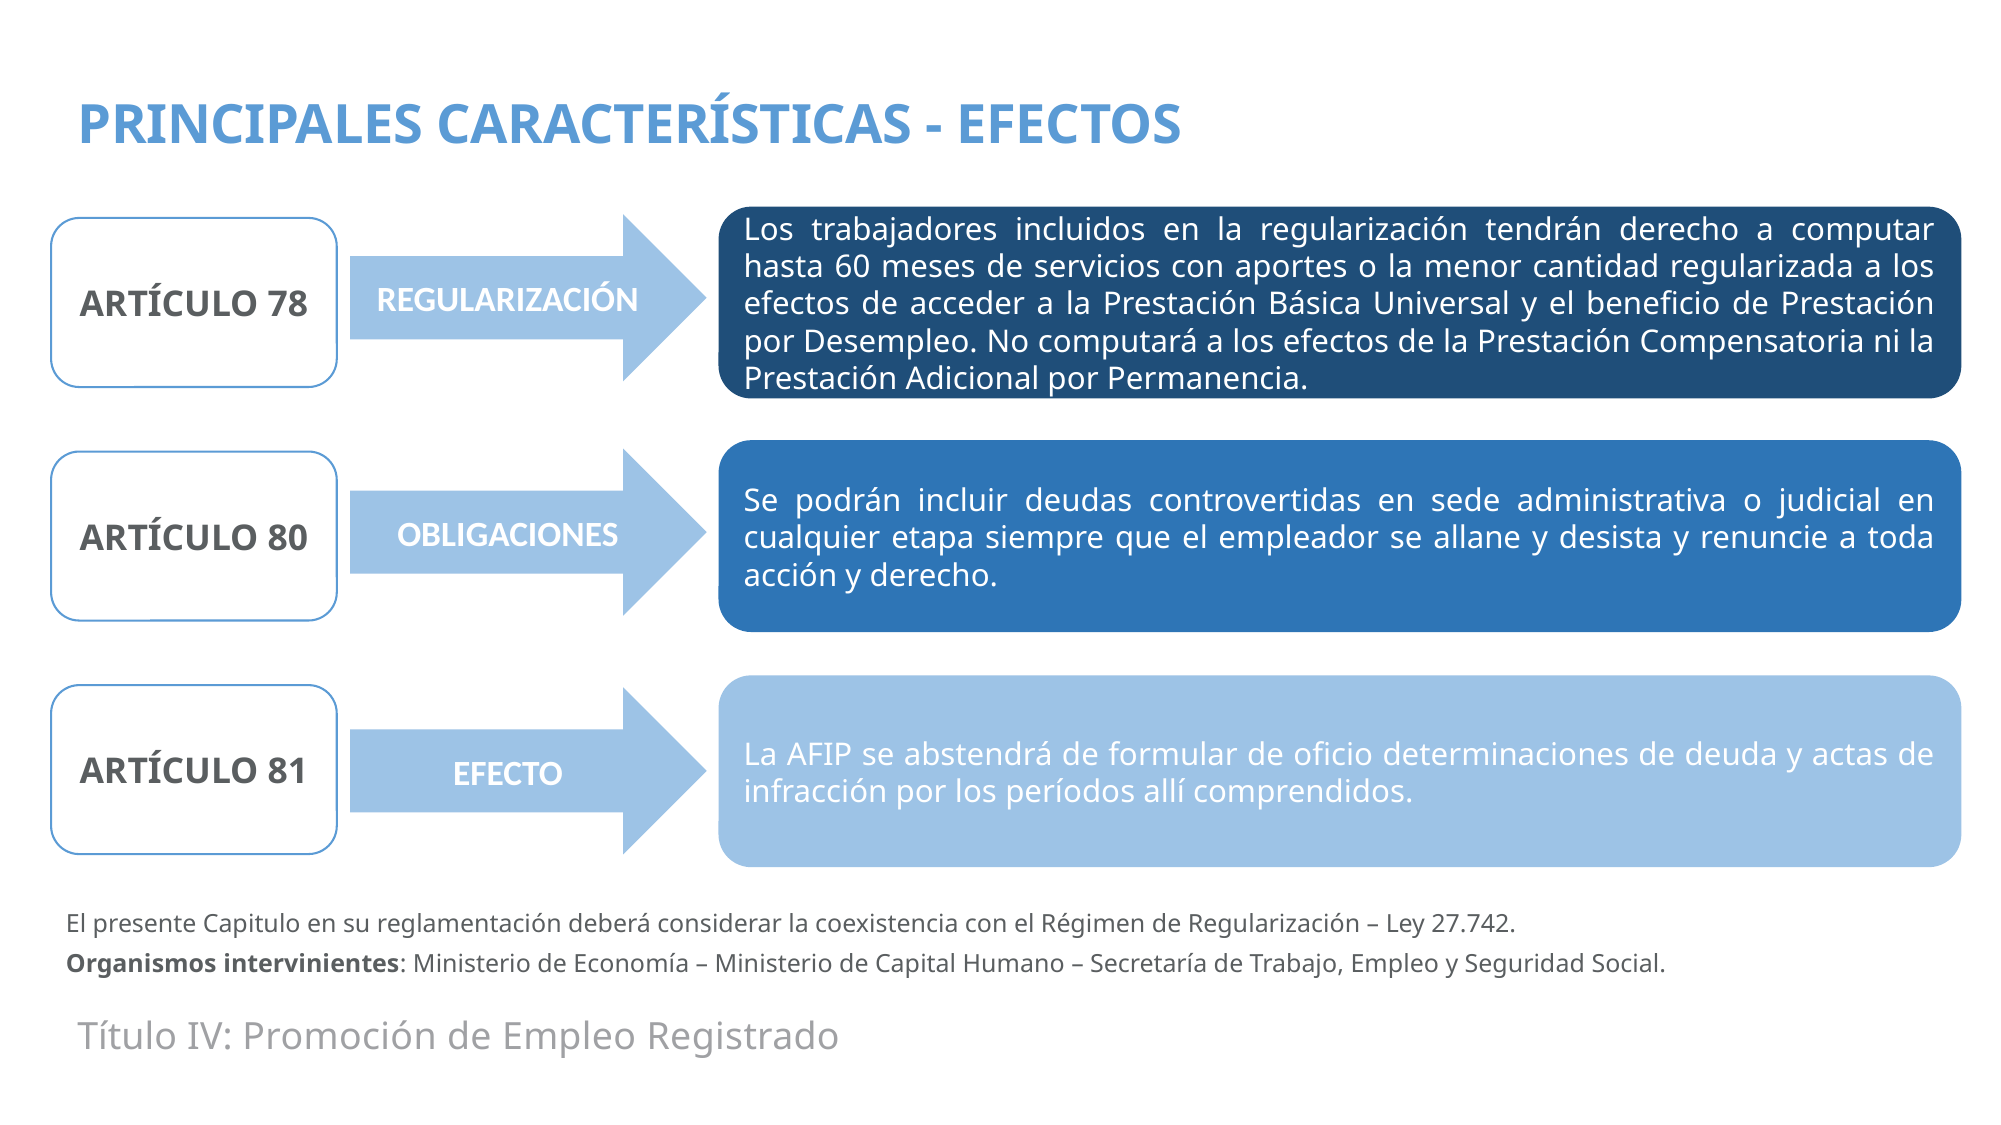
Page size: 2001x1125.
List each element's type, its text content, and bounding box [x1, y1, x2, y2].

text_box ARTÍCULO 81 [50, 684, 338, 856]
text_box Los trabajadores incluidos en la regularización tendrán derecho a computar hasta 60 meses de servicios con aportes o la menor cantidad regularizada a los efectos de acceder a la Prestación Básica Universal y el beneficio de Prestación por Desempleo. No computará a los efectos de la Prestación Compensatoria ni la Prestación Adicional por Permanencia. [718, 206, 1962, 399]
text_box El presente Capitulo en su reglamentación deberá considerar la coexistencia con el Régimen de Regularización – Ley 27.742. [51, 900, 1866, 939]
text_box Organismos intervinientes: Ministerio de Economía – Ministerio de Capital Humano – Secretaría de Trabajo, Empleo y Seguridad Social. [51, 939, 1866, 985]
text_box REGULARIZACIÓN [350, 214, 707, 382]
text_box EFECTO [350, 687, 707, 855]
text_box La AFIP se abstendrá de formular de oficio determinaciones de deuda y actas de infracción por los períodos allí comprendidos. [718, 675, 1962, 868]
text_box OBLIGACIONES [350, 448, 707, 616]
text_box Se podrán incluir deudas controvertidas en sede administrativa o judicial en cualquier etapa siempre que el empleador se allane y desista y renuncie a toda acción y derecho. [718, 440, 1962, 633]
text_box ARTÍCULO 80 [50, 450, 338, 622]
text_box Título IV: Promoción de Empleo Registrado [77, 1019, 1073, 1057]
text_box PRINCIPALES CARACTERÍSTICAS - EFECTOS [77, 91, 1533, 154]
text_box ARTÍCULO 78 [50, 216, 338, 389]
